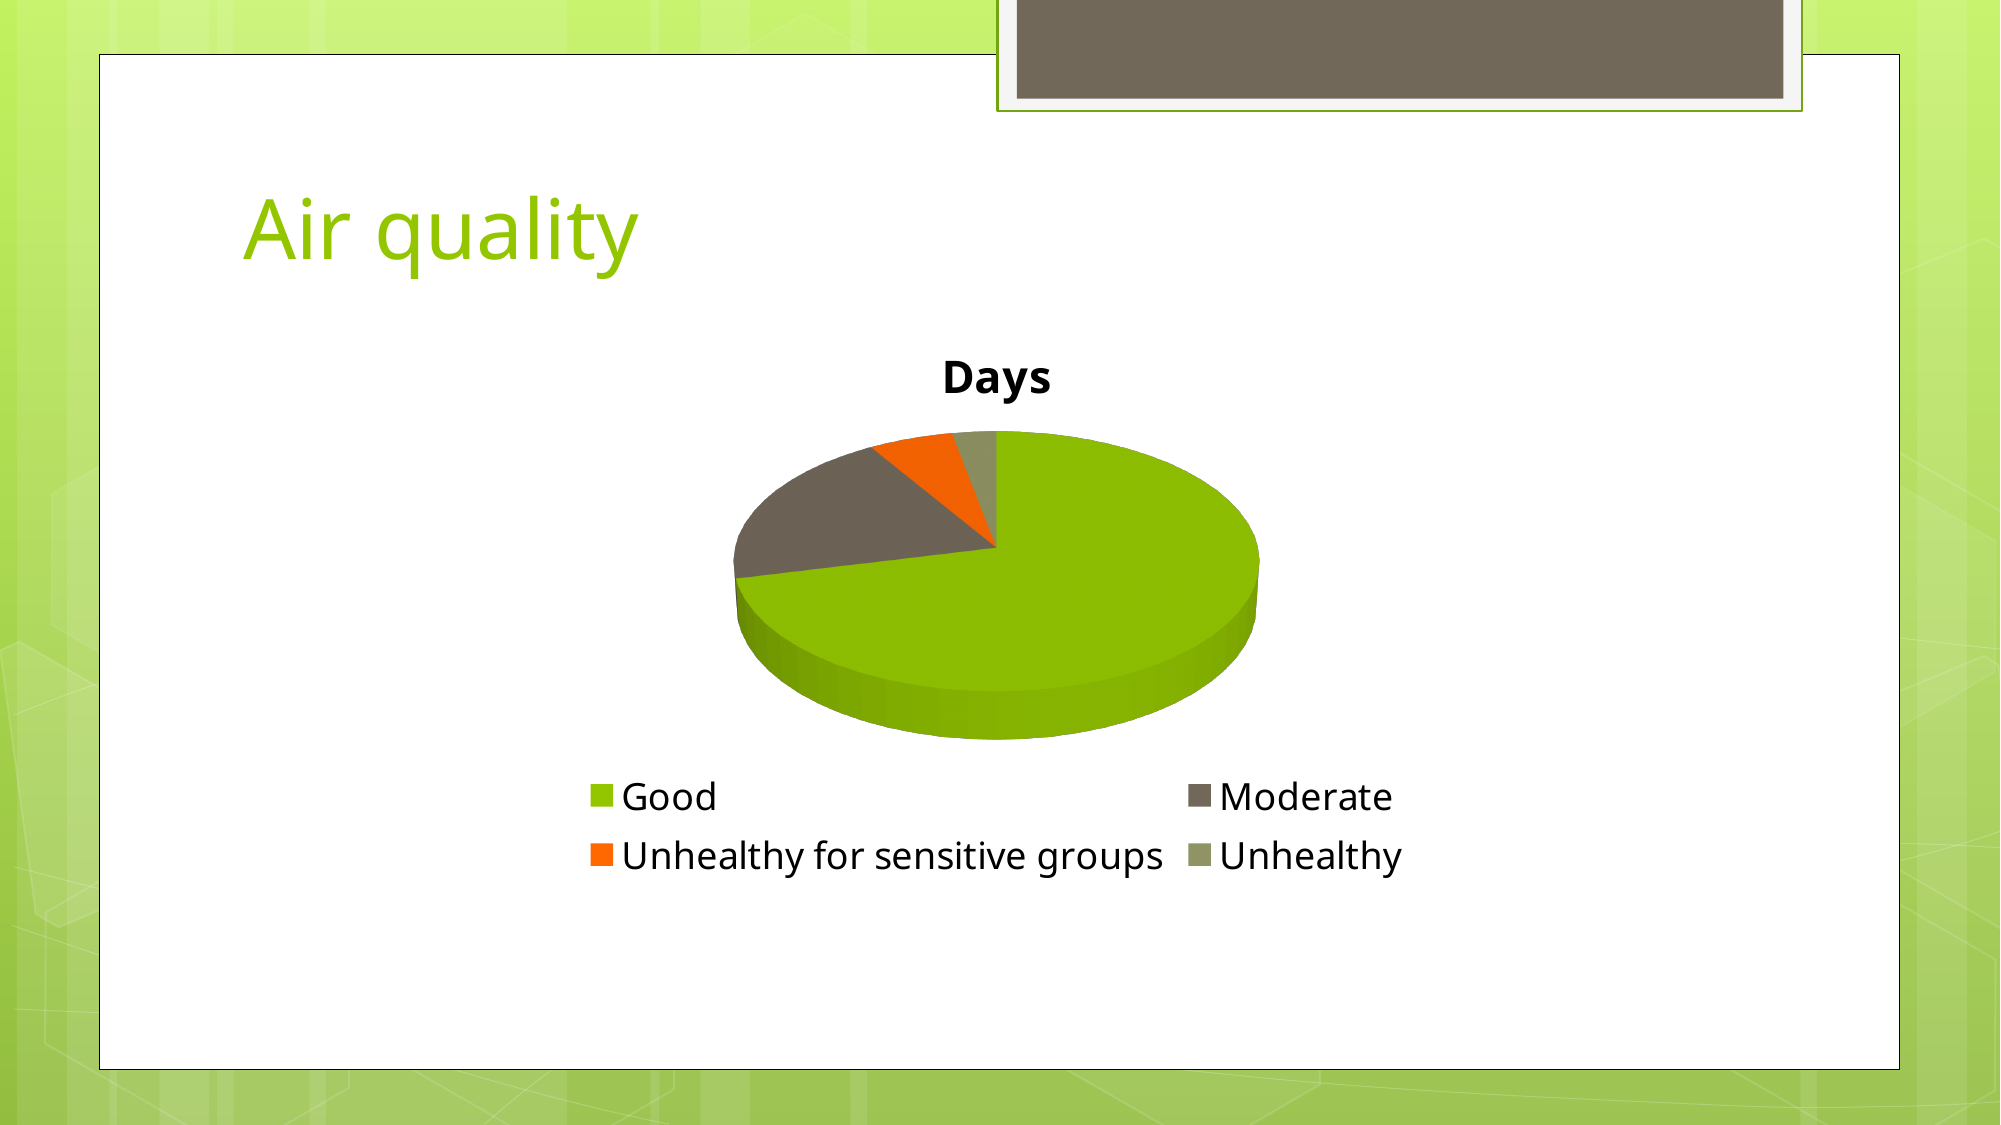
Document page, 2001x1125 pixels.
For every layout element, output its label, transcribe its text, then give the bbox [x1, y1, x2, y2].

title Air quality [228, 168, 1765, 357]
chart [254, 312, 1738, 889]
